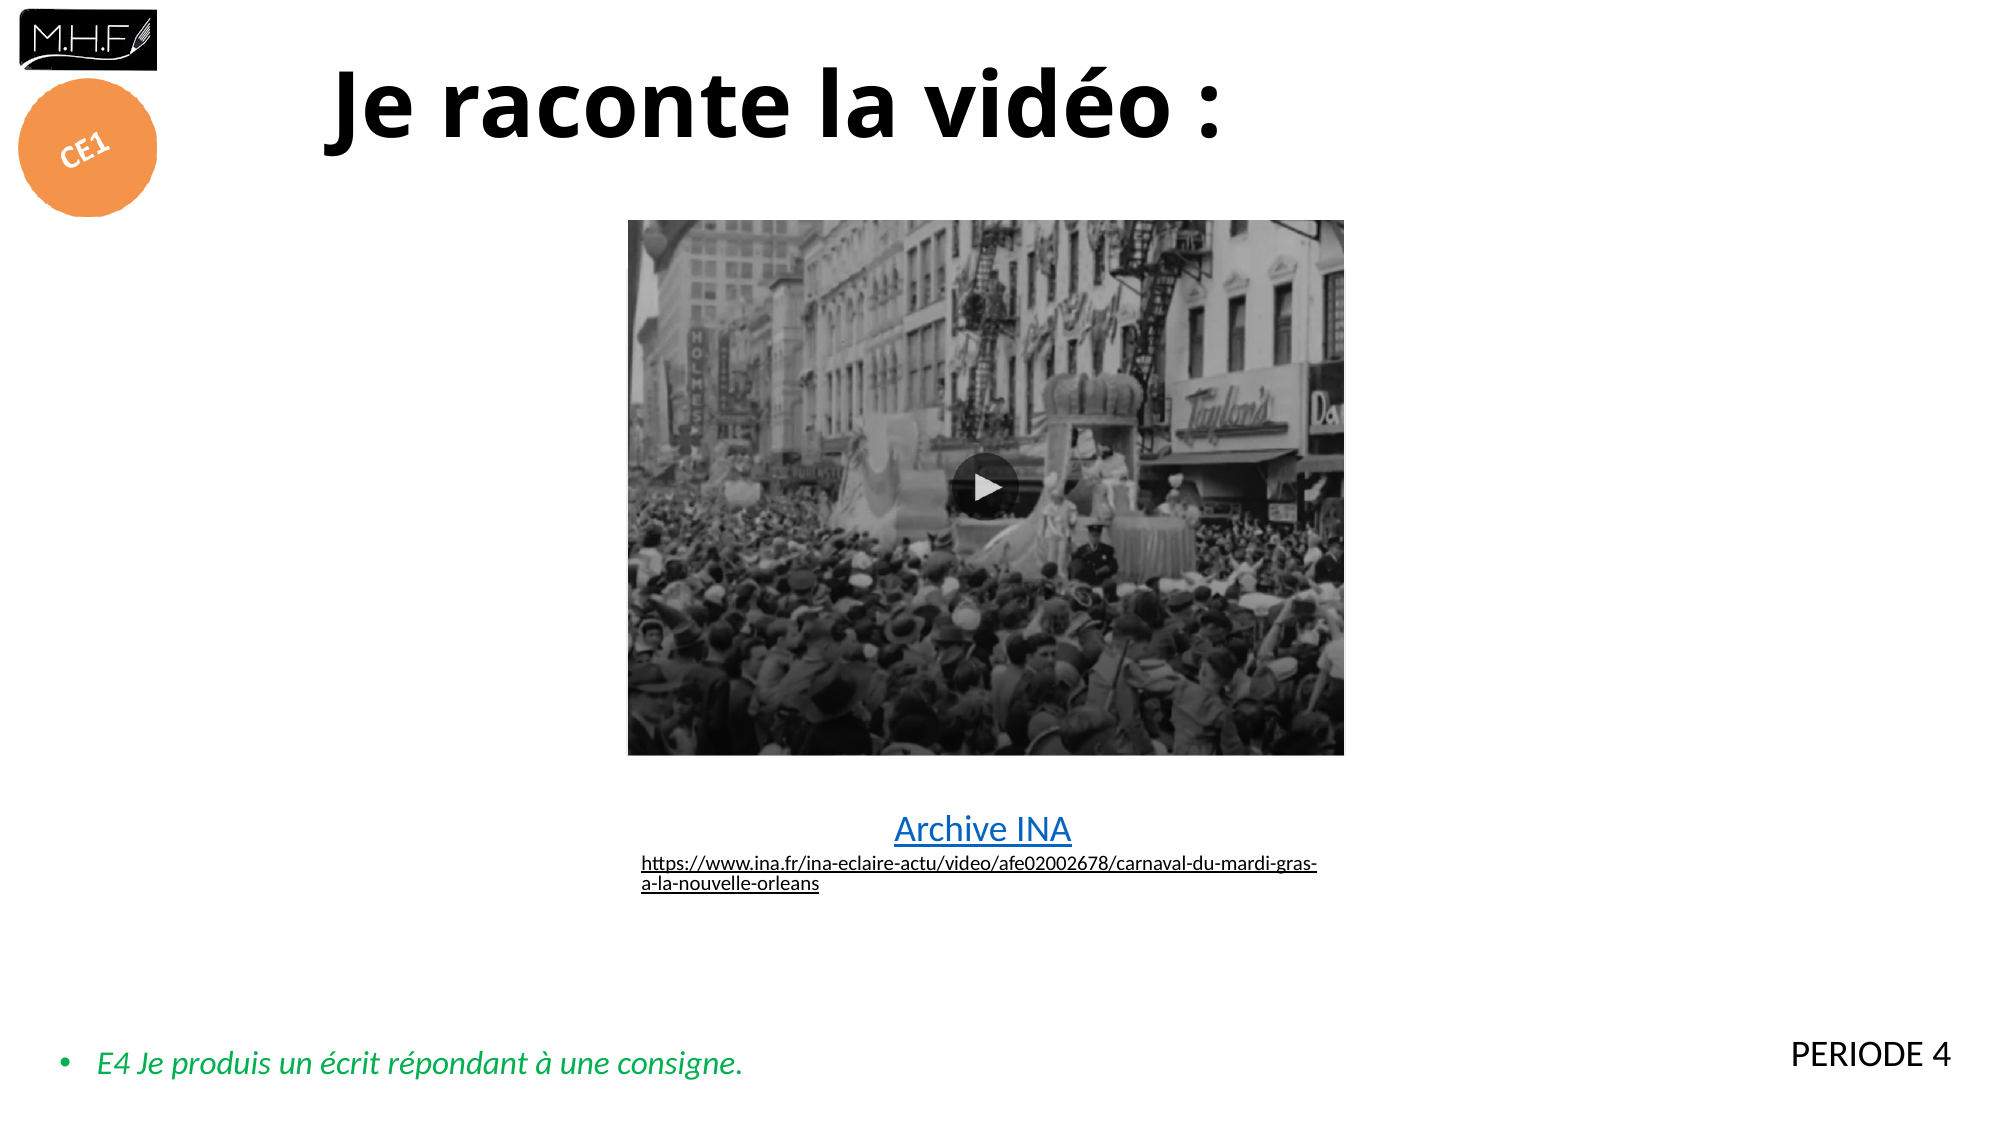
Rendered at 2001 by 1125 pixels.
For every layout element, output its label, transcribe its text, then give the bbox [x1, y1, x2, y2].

picture [16, 7, 157, 74]
text_box PERIODE 4 [1362, 1021, 1967, 1082]
text_box Archive INA https://www.ina.fr/ina-eclaire-actu/video/afe02002678/carnaval-du-mardi-gras-a-la-nouvelle-orleans [626, 796, 1340, 907]
picture [18, 78, 157, 218]
title Je raconte la vidéo : [316, 0, 1863, 218]
text_box E4 Je produis un écrit répondant à une consigne. [44, 1038, 1346, 1092]
picture [626, 216, 1346, 756]
